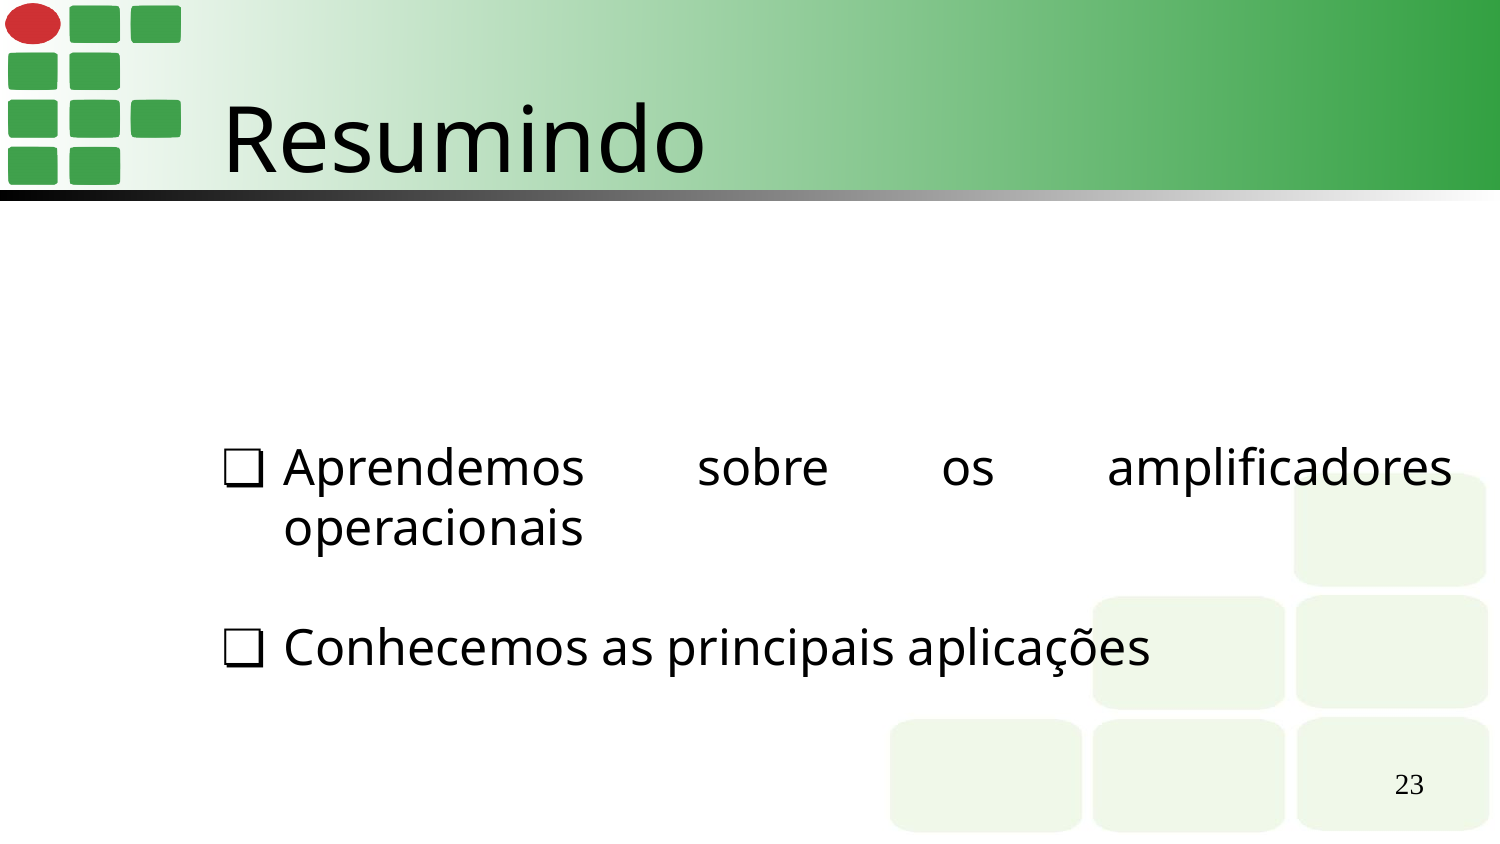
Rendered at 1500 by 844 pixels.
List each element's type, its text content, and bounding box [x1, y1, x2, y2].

text_box Resumindo [206, 26, 1468, 207]
picture [803, 441, 1495, 835]
picture [5, 3, 181, 185]
text_box Aprendemos sobre os amplificadores operacionais Conhecemos as principais aplicações [193, 248, 1469, 769]
slide_number ‹#› [1075, 769, 1425, 827]
